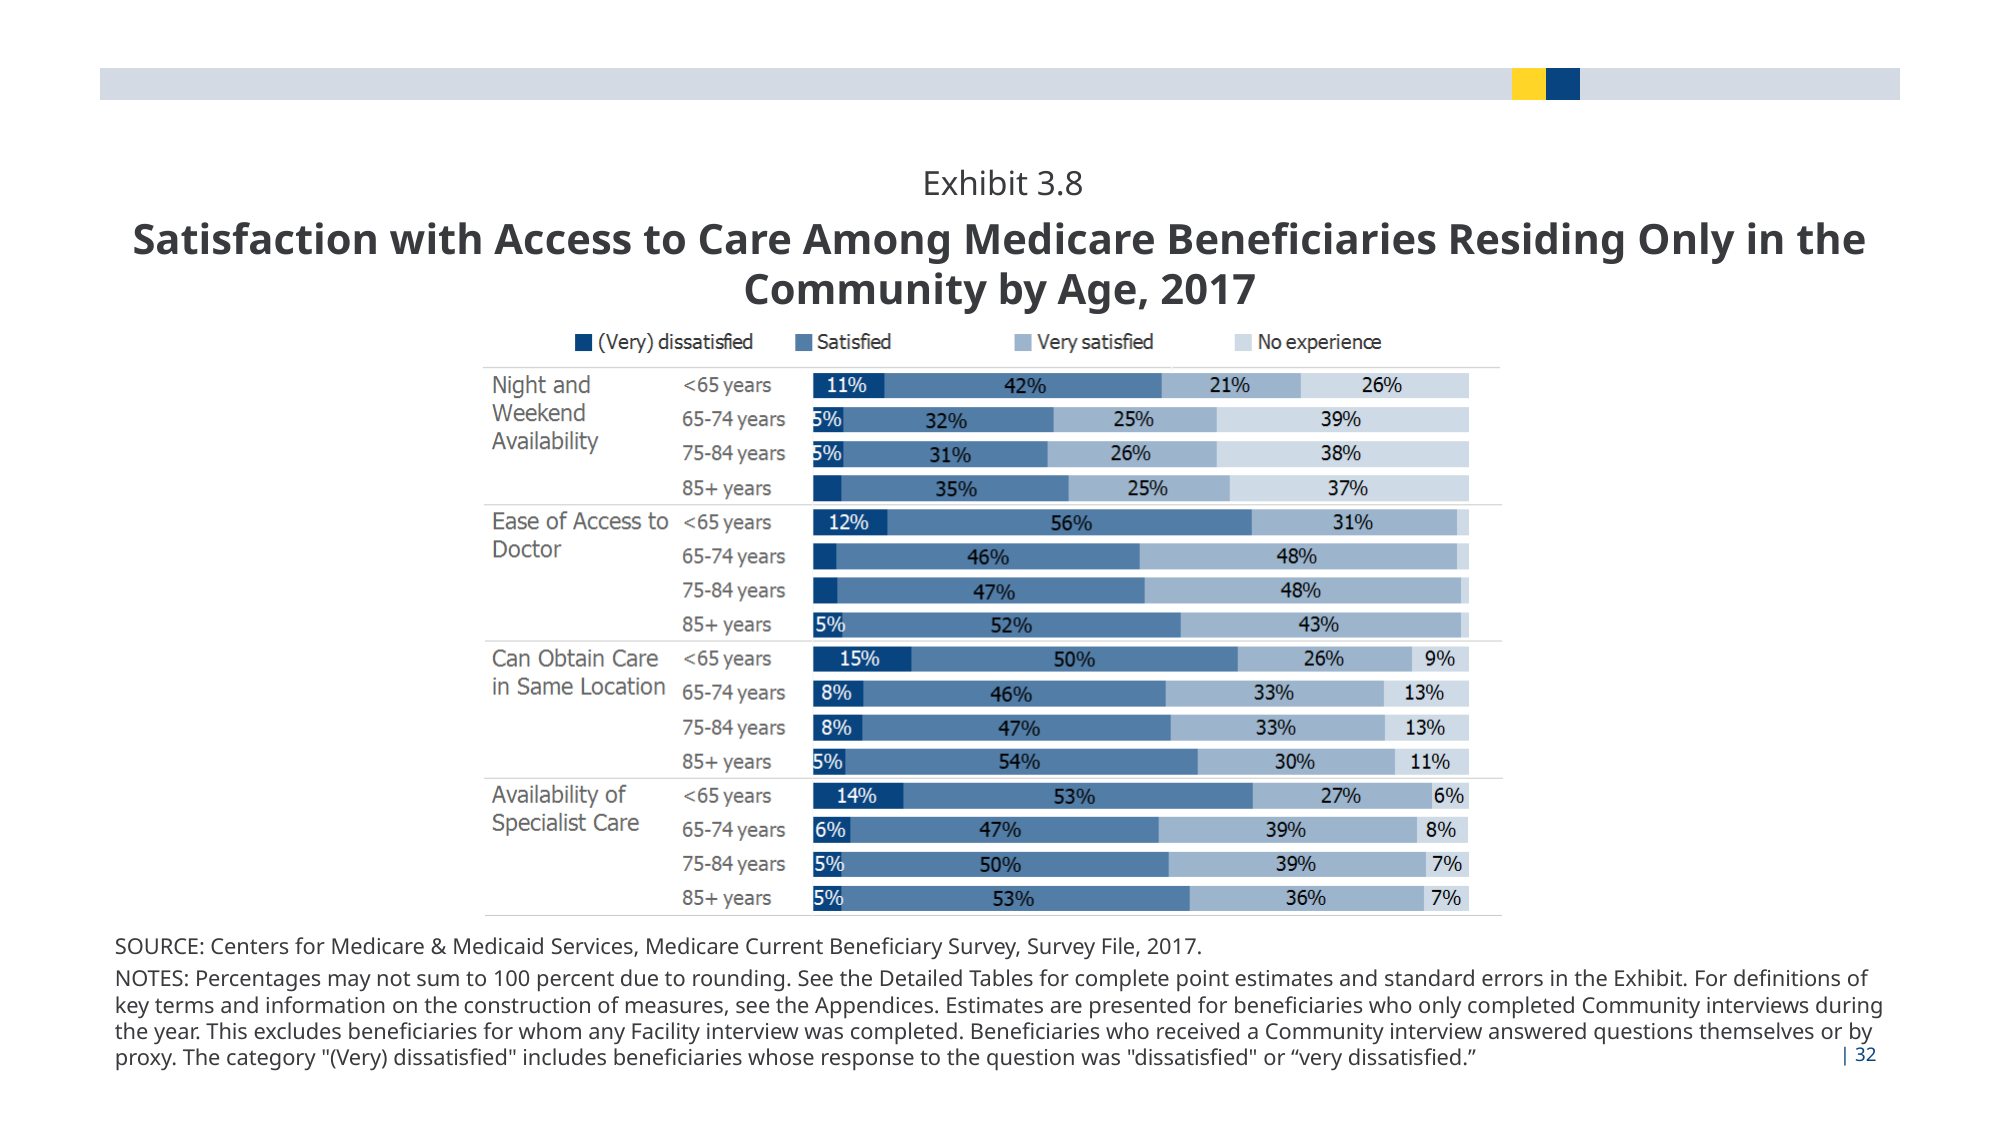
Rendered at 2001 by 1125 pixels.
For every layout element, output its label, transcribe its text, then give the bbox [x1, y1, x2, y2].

title Exhibit 3.8 [99, 154, 1900, 213]
list Satisfaction with Access to Care Among Medicare Beneficiaries Residing Only in the Community by Age, 2017 [99, 213, 1900, 300]
list SOURCE: Centers for Medicare & Medicaid Services, Medicare Current Beneficiary Survey, Survey File, 2017. NOTES: Percentages may not sum to 100 percent due to rounding. See the Detailed Tables for complete point estimates and standard errors in the Exhibit. For definitions of key terms and information on the construction of measures, see the Appendices. Estimates are presented for beneficiaries who only completed Community interviews during the year. This excludes beneficiaries for whom any Facility interview was completed. Beneficiaries who received a Community interview answered questions themselves or by proxy. The category "(Very) dissatisfied" includes beneficiaries whose response to the question was "dissatisfied" or “very dissatisfied.” [99, 924, 1900, 1100]
picture [474, 318, 1515, 923]
